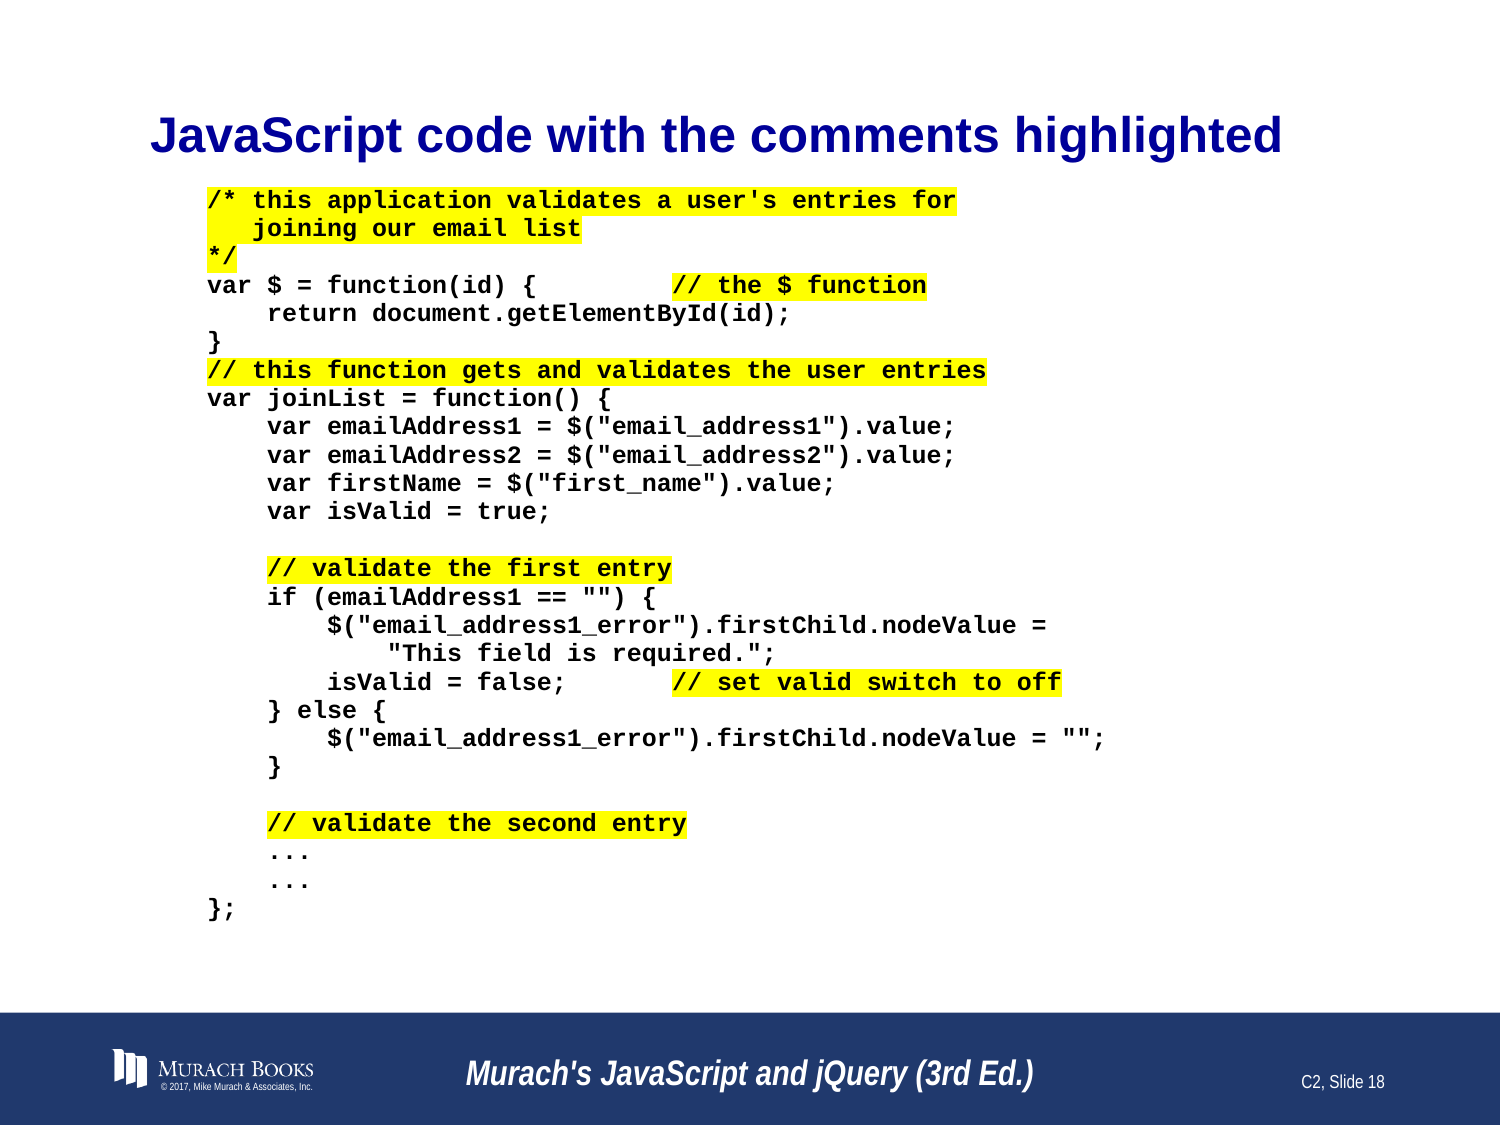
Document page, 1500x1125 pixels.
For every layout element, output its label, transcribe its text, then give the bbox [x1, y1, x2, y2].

slide_number Murach's JavaScript and jQuery (3rd Ed.) [463, 1025, 1050, 1100]
slide_number C2, Slide 18 [1087, 1025, 1400, 1100]
title JavaScript code with the comments highlighted [150, 102, 1350, 164]
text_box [149, 187, 1350, 934]
footer © 2017, Mike Murach & Associates, Inc. [12, 1025, 463, 1100]
